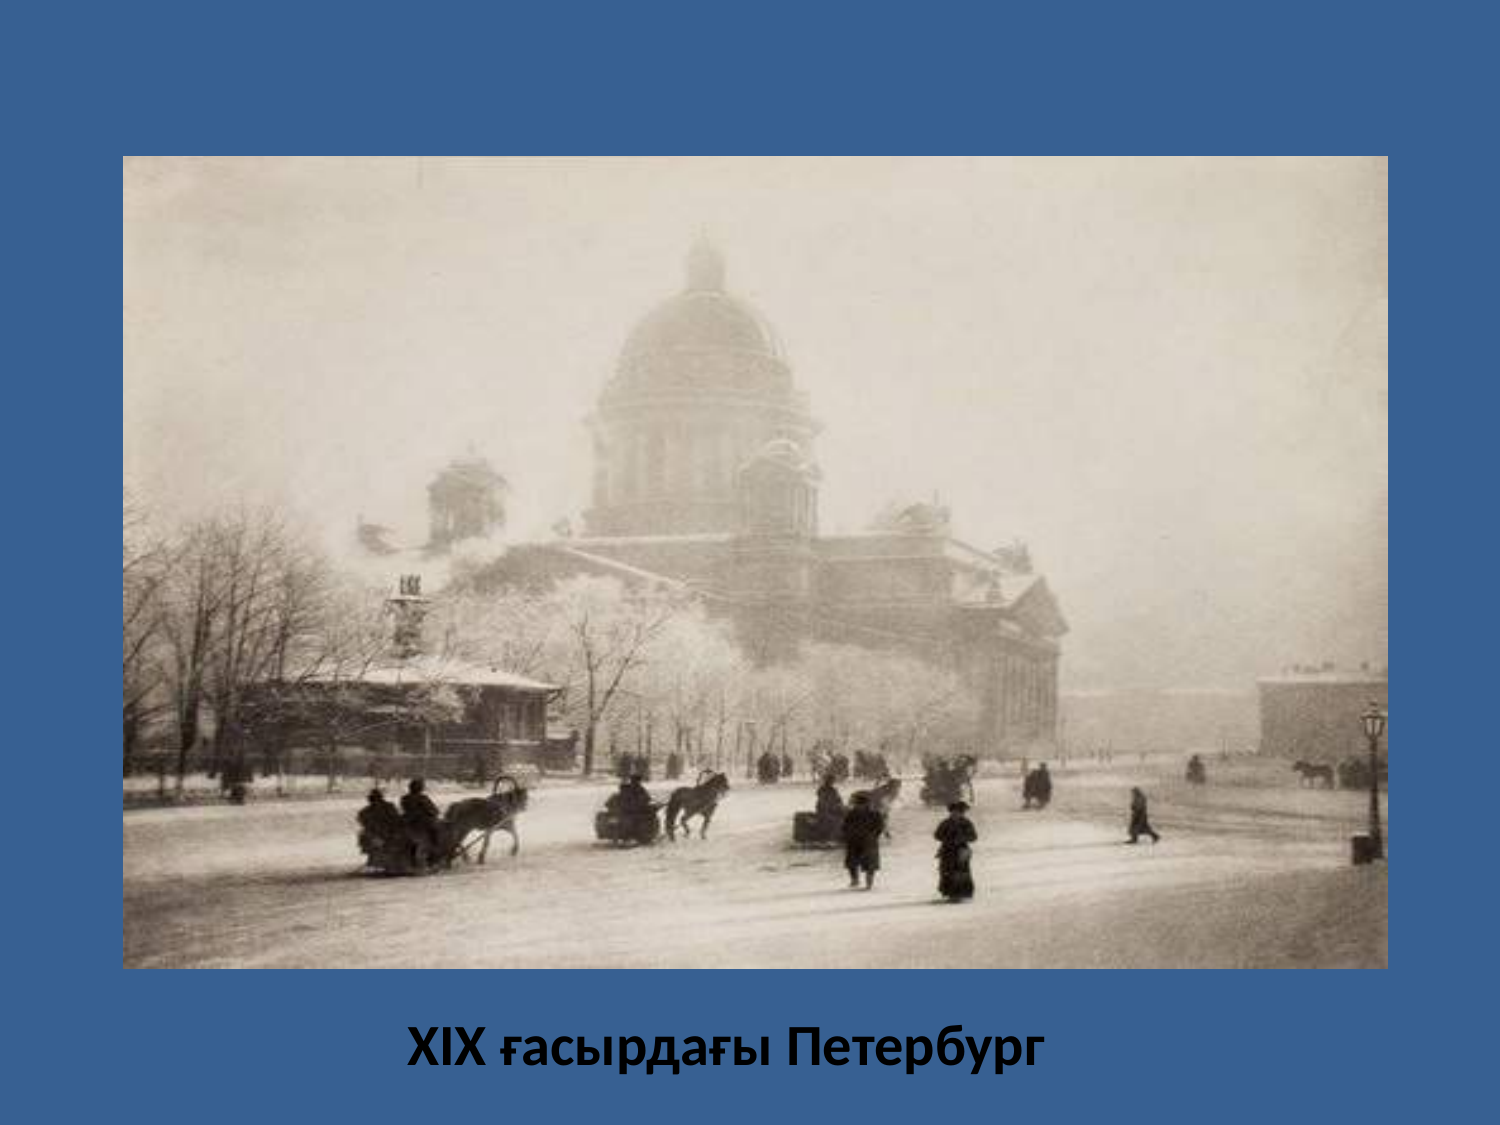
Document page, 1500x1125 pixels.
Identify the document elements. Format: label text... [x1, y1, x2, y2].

picture [123, 155, 1388, 969]
text_box ХІХ ғасырдағы Петербург [159, 999, 1294, 1085]
